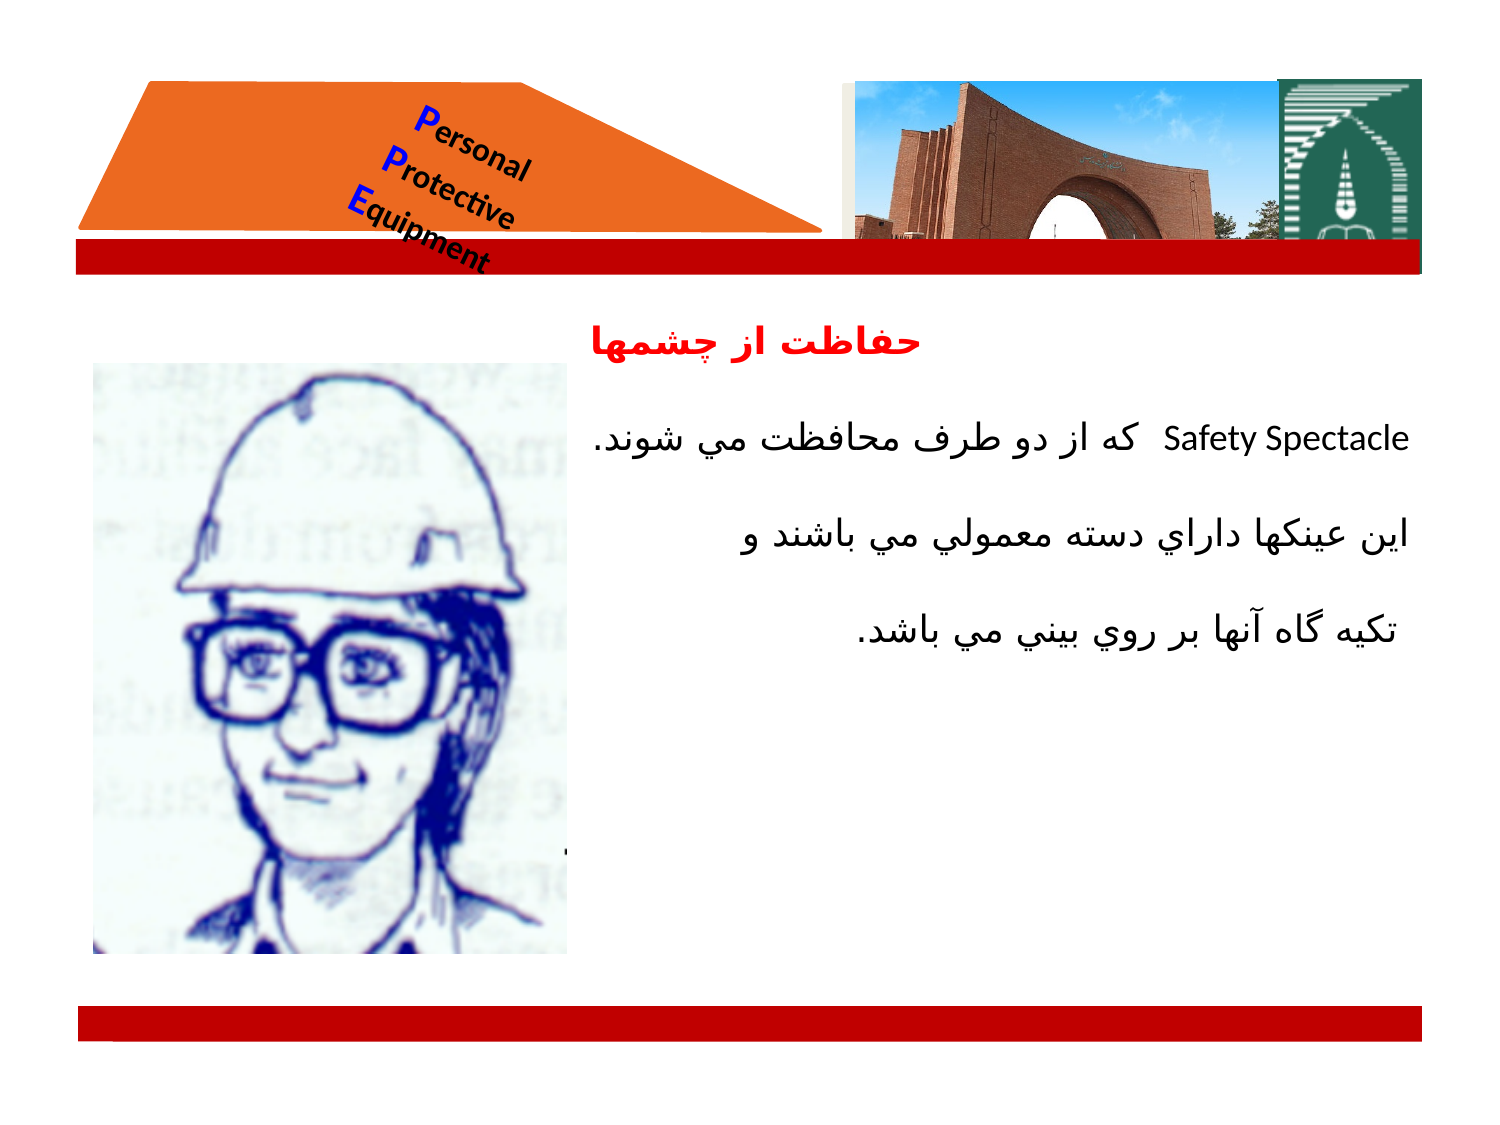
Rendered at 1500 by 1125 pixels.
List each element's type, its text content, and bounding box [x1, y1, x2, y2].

picture [855, 79, 1422, 262]
list حفاظت از چشمها Safety Spectacle كه از دو طرف محافظت مي شوند. اين عينكها داراي دسته معمولي مي باشند و تكيه گاه آنها بر روي بيني مي باشد. [75, 262, 1425, 1005]
picture [93, 363, 567, 955]
